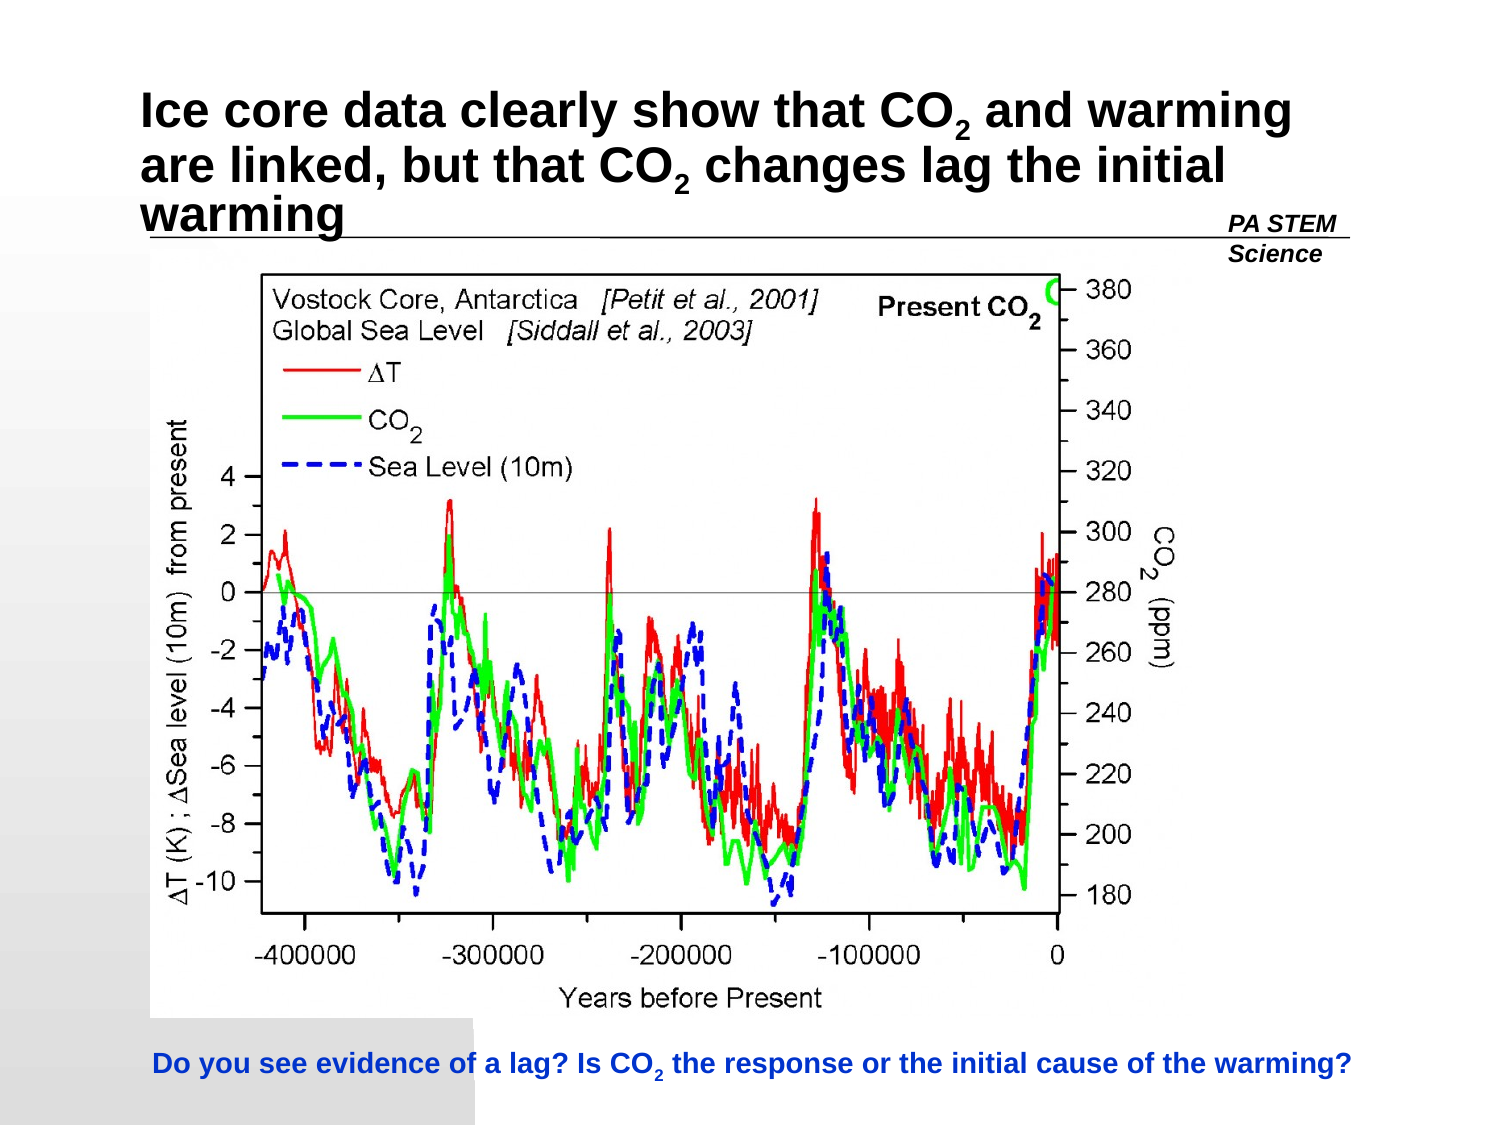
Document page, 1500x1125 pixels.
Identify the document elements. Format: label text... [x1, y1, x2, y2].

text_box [149, 199, 1353, 276]
text_box Do you see evidence of a lag? Is CO2 the response or the initial cause of the warming? [137, 1037, 1425, 1092]
picture [149, 249, 1192, 1018]
title Ice core data clearly show that CO2 and warming are linked, but that CO2 changes lag the initial warming [124, 62, 1388, 263]
